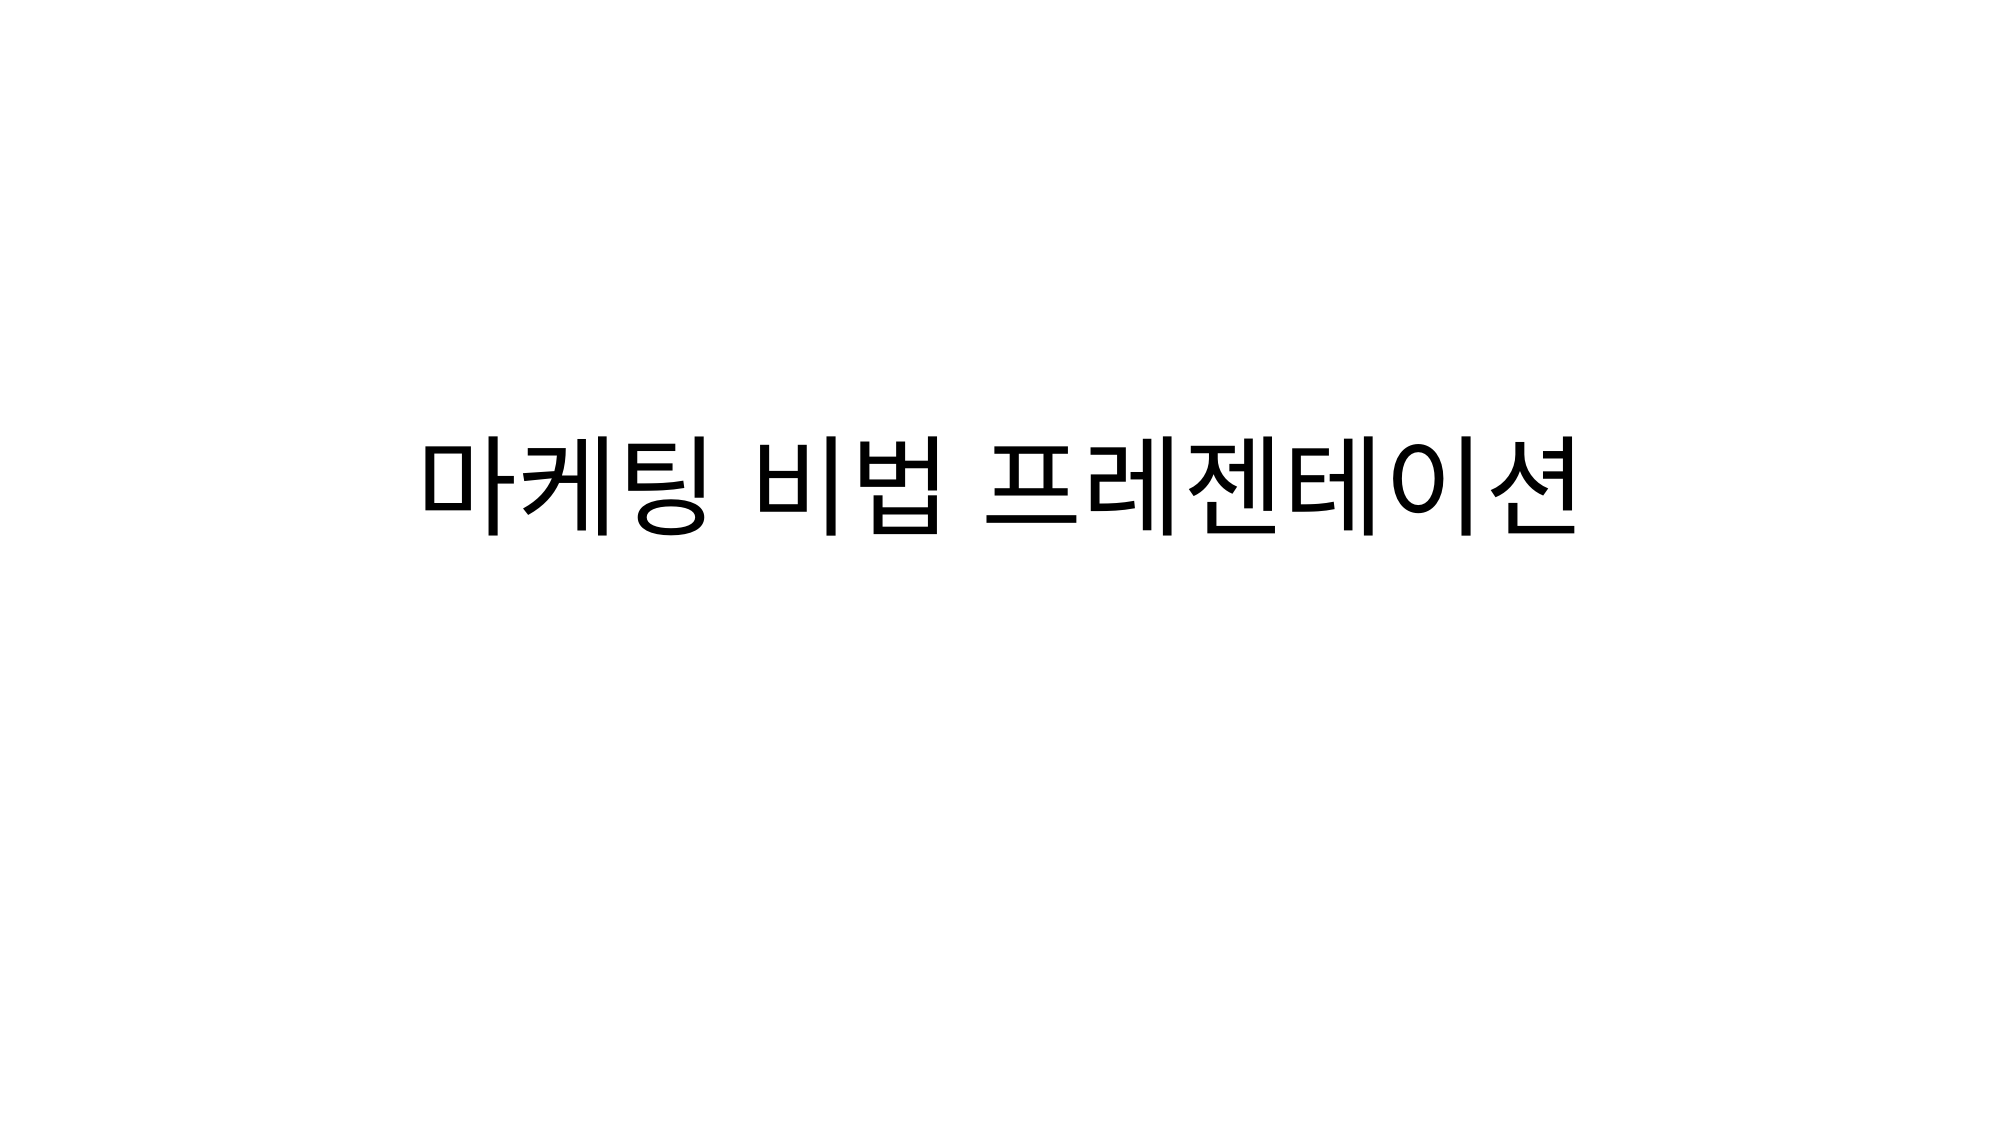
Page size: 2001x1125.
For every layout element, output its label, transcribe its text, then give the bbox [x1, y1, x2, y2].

list 마케팅 비법 프레젠테이션 [401, 406, 1602, 603]
